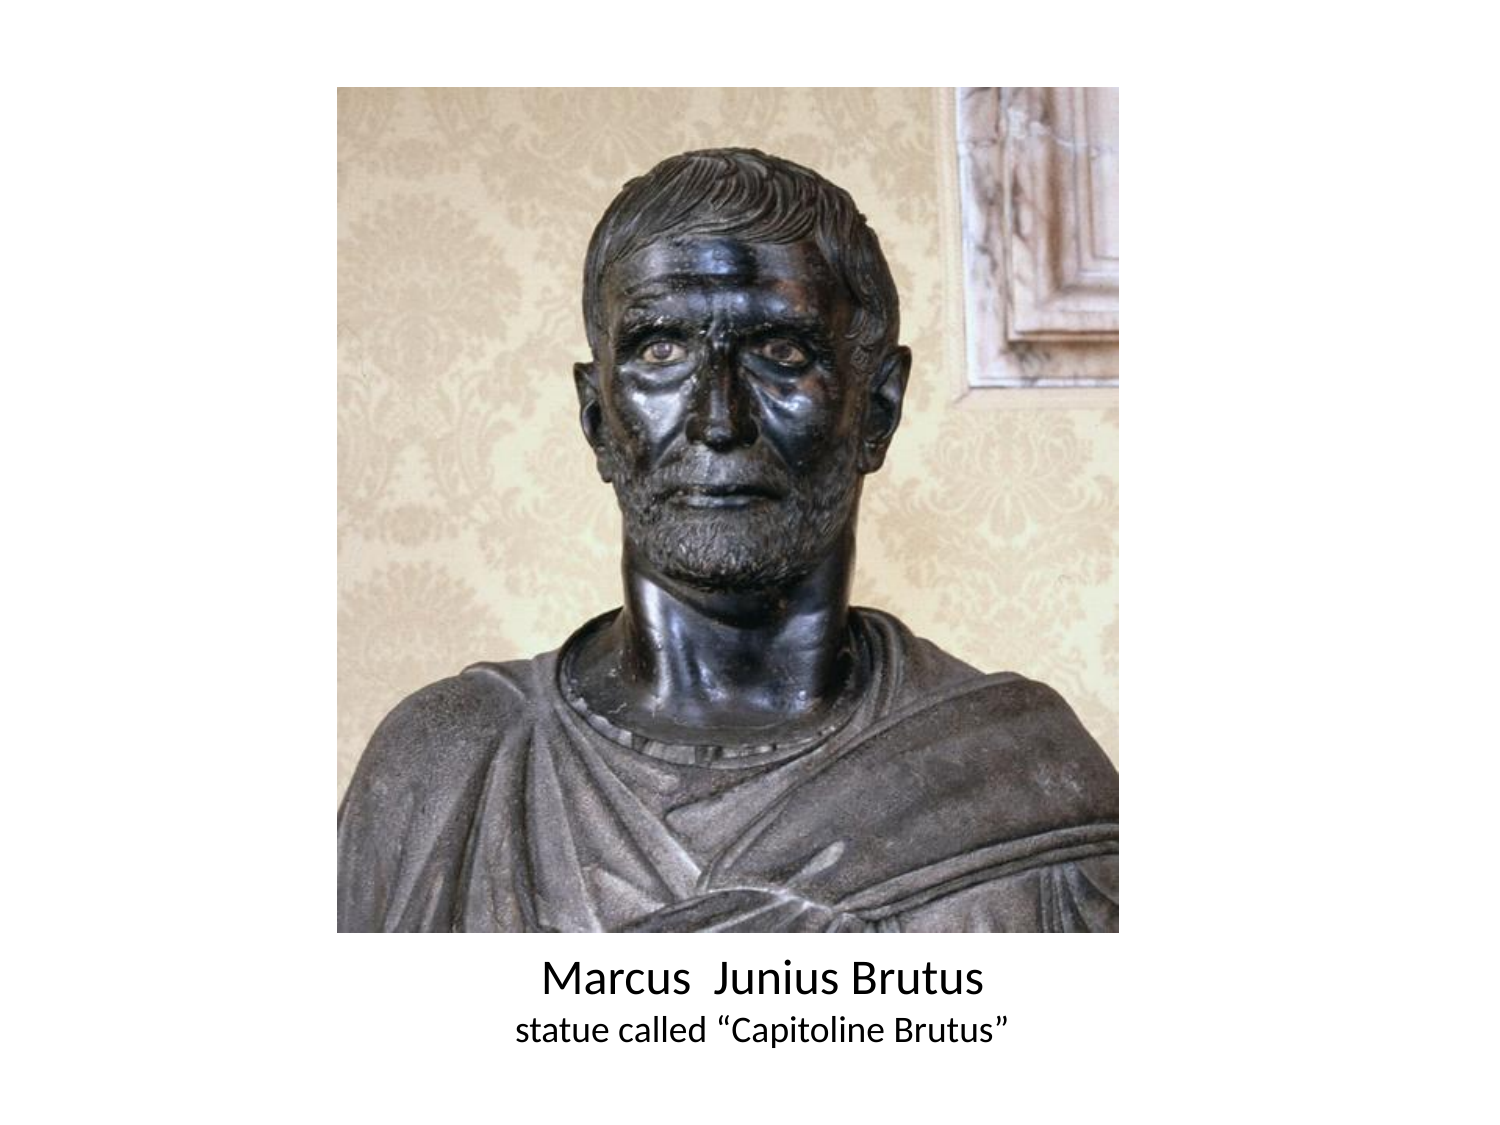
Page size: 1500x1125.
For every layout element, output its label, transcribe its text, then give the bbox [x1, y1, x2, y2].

picture [337, 87, 1119, 933]
text_box Marcus Junius Brutus statue called “Capitoline Brutus” [249, 937, 1275, 1058]
